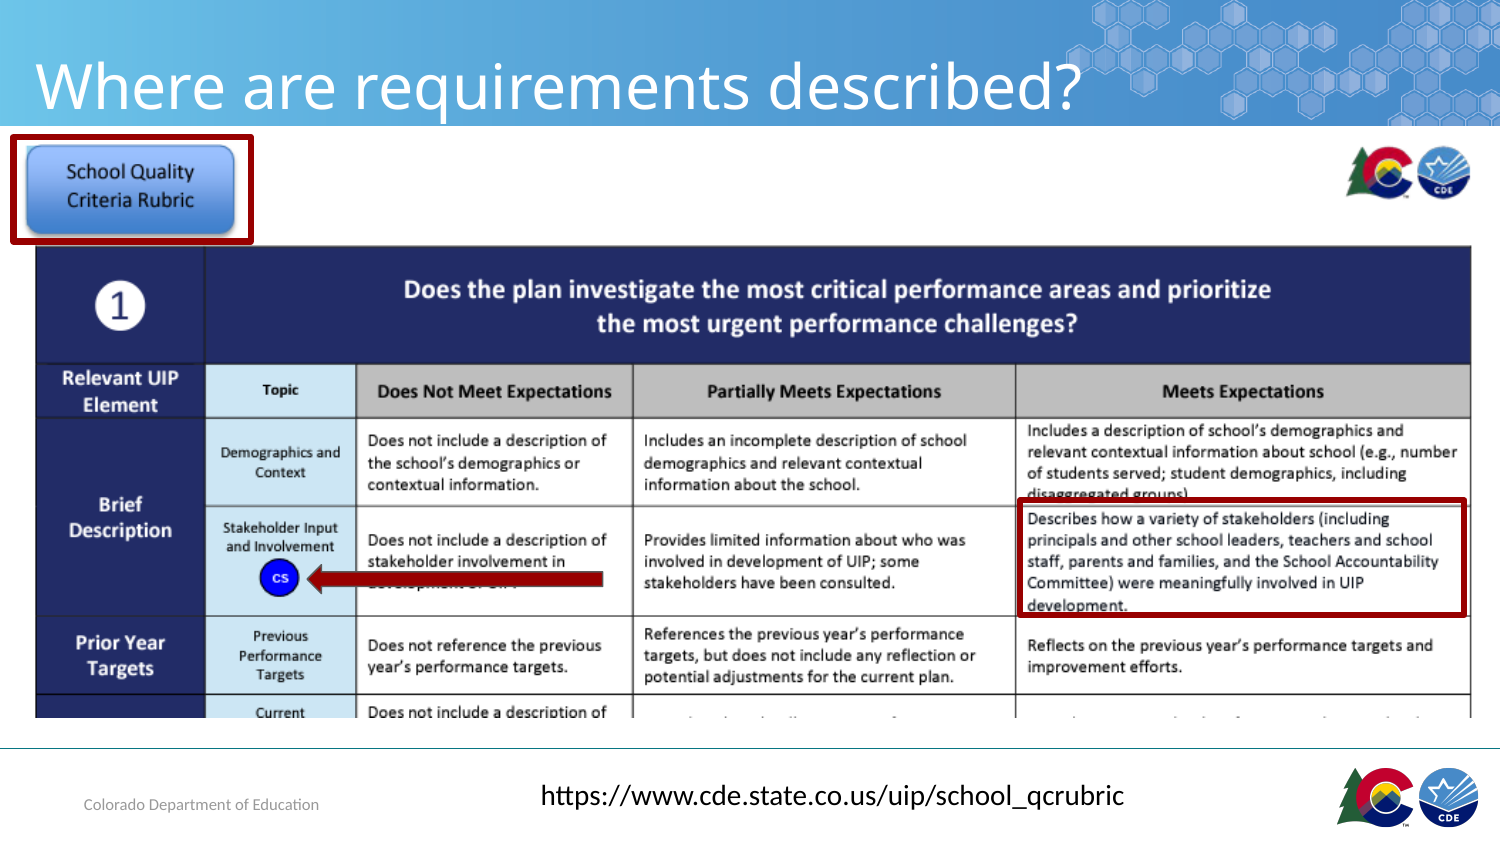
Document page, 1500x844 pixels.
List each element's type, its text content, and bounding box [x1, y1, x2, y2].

picture [0, 0, 1500, 718]
picture [1336, 767, 1479, 828]
text_box https://www.cde.state.co.us/uip/school_qcrubric [392, 761, 1274, 827]
title Where are requirements described? [34, 37, 1433, 124]
